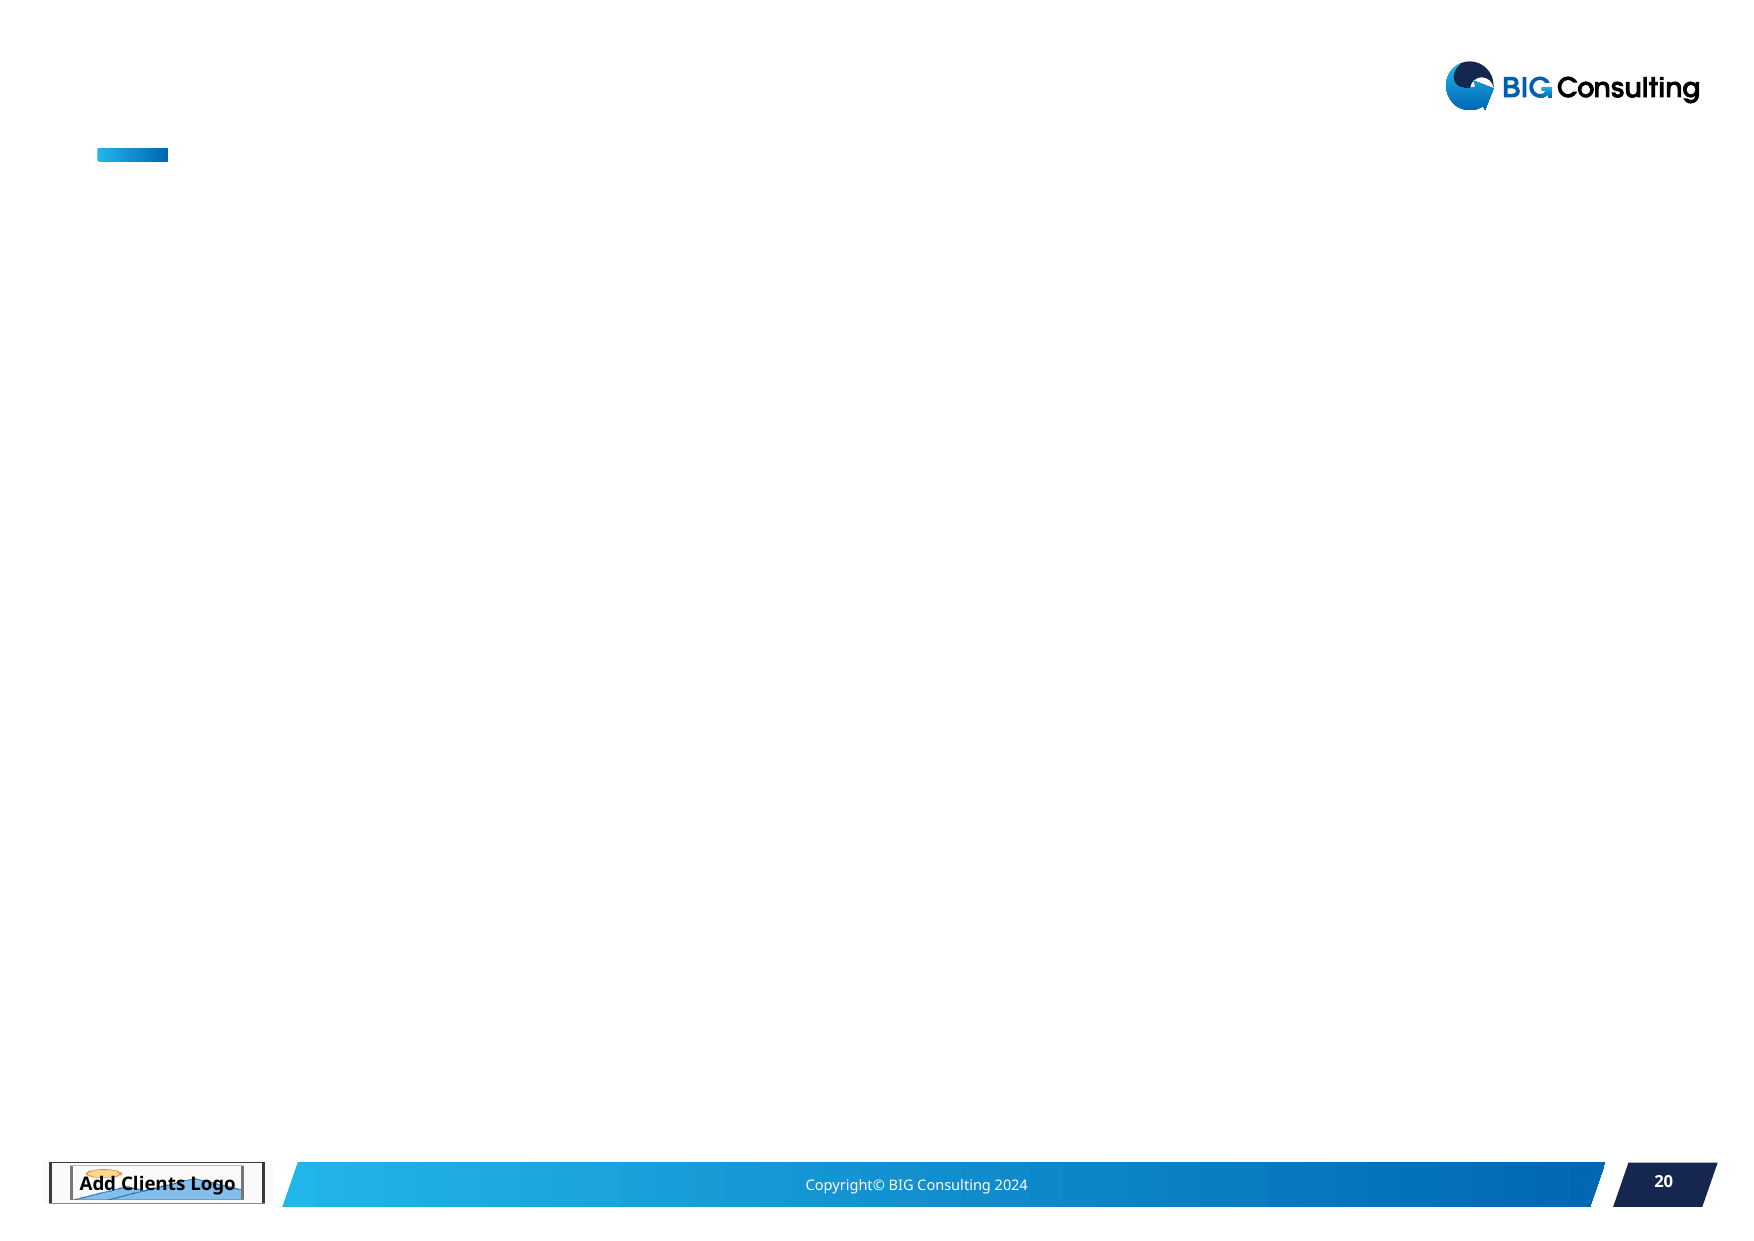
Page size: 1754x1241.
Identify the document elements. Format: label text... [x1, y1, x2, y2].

slide_number 20 [1625, 1167, 1703, 1198]
picture [42, 1160, 273, 1205]
